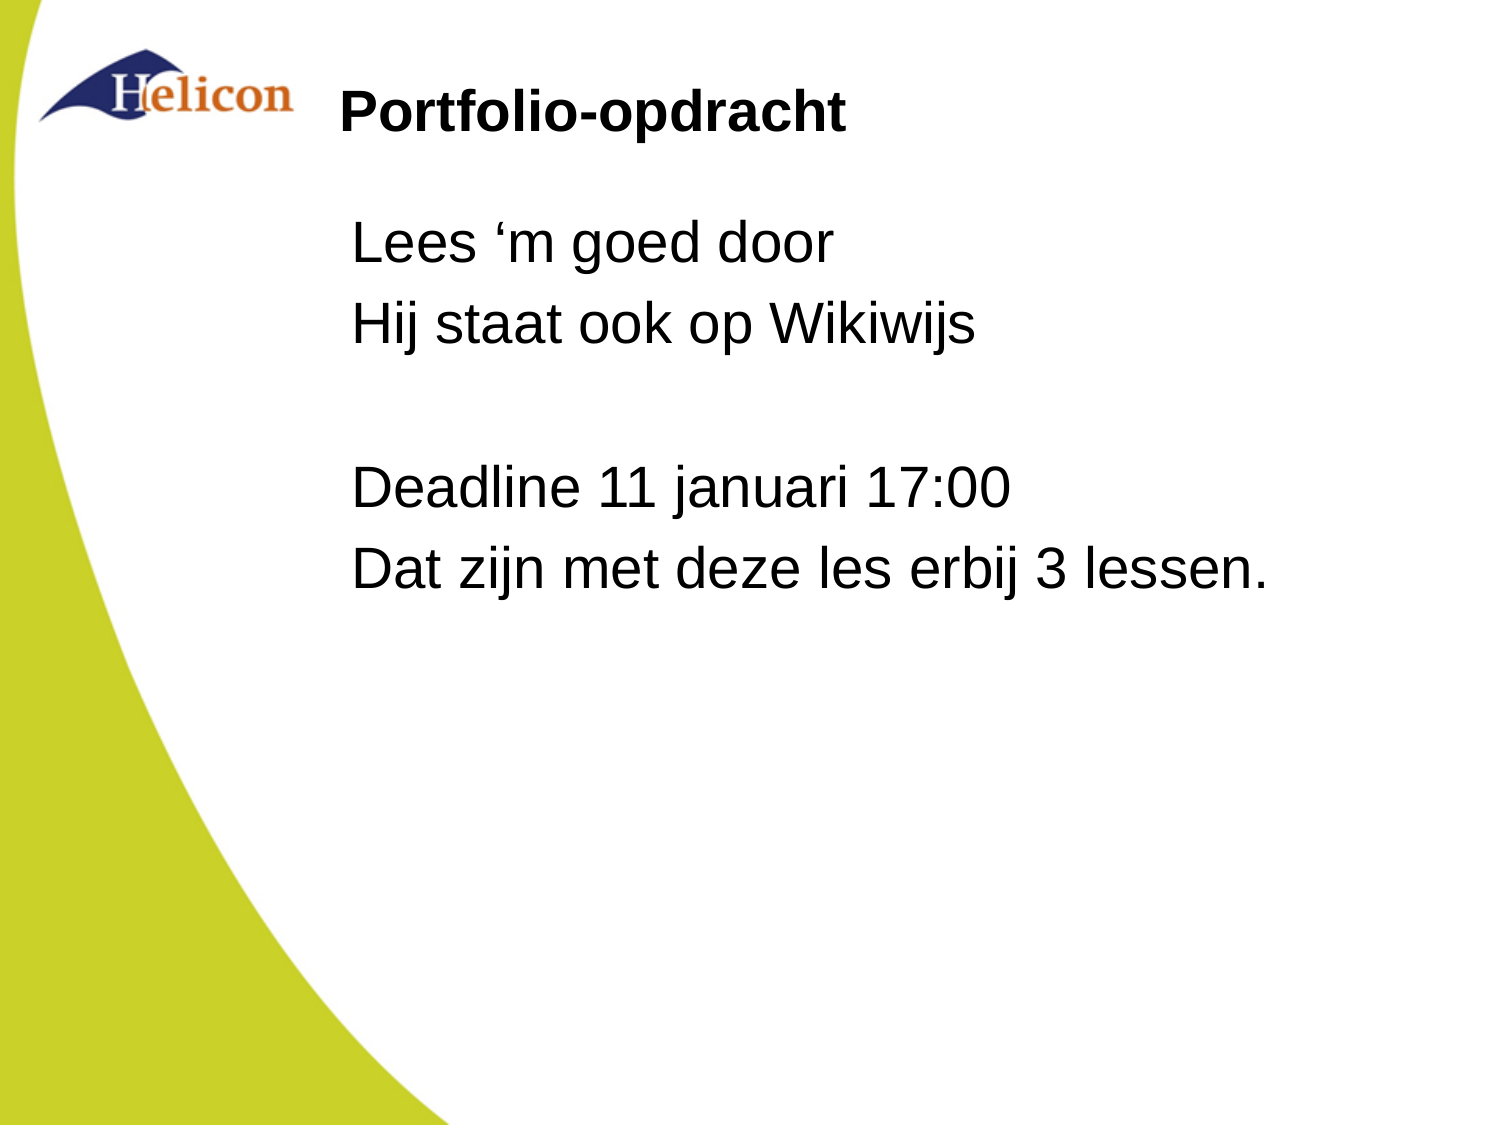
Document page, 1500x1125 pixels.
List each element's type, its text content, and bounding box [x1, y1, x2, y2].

list Lees ‘m goed door Hij staat ook op Wikiwijs Deadline 11 januari 17:00 Dat zijn met deze les erbij 3 lessen. [336, 196, 1425, 1005]
title Portfolio-opdracht [324, 54, 1415, 161]
picture [0, 0, 1500, 1125]
